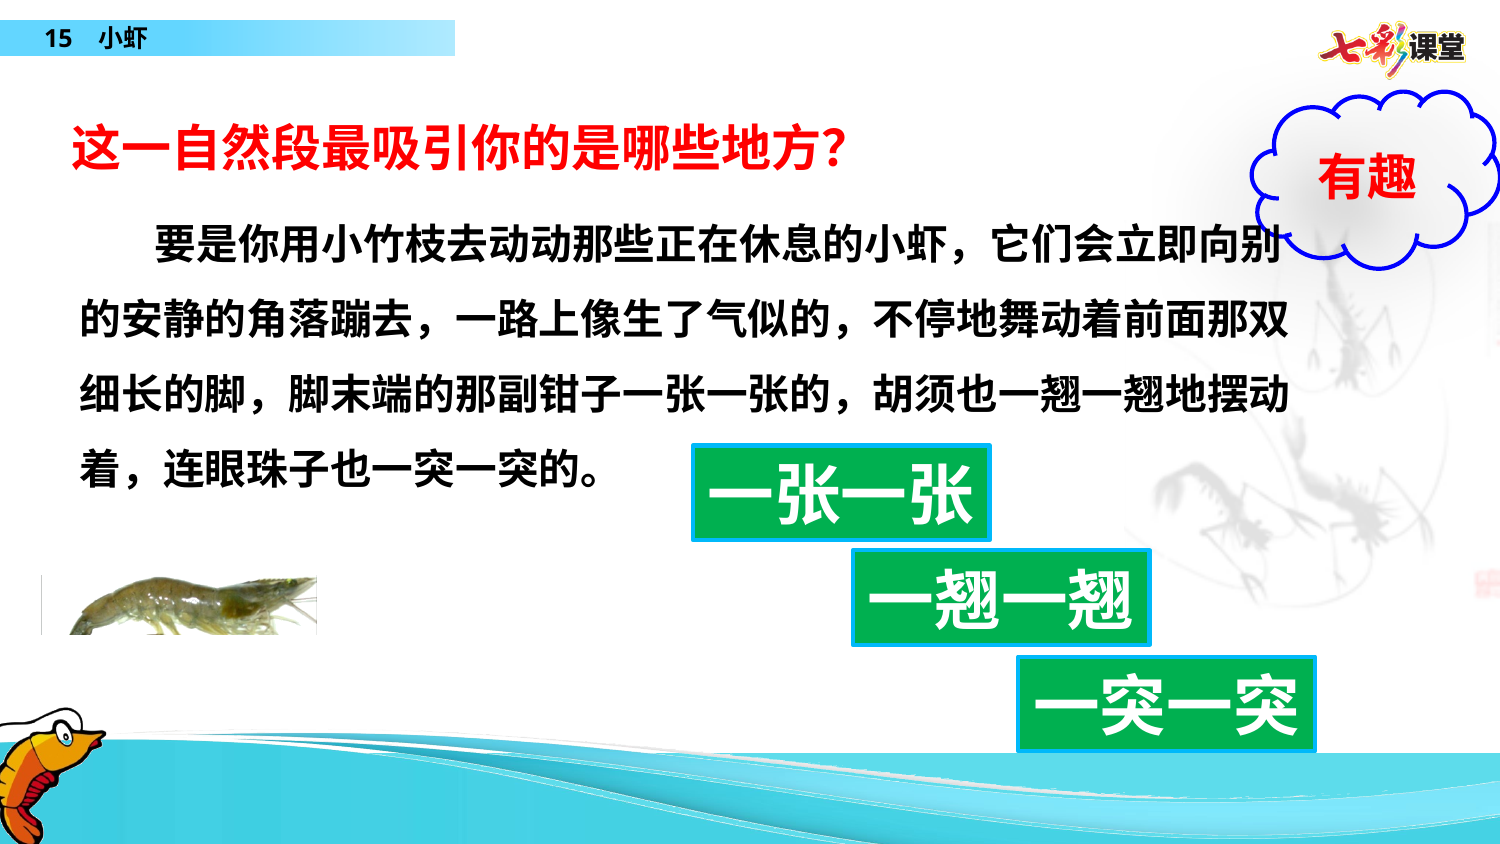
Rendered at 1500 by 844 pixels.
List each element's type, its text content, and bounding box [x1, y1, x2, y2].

picture [41, 575, 318, 635]
text_box 要是你用小竹枝去动动那些正在休息的小虾，它们会立即向别的安静的角落蹦去，一路上像生了气似的，不停地舞动着前面那双细长的脚，脚末端的那副钳子一张一张的，胡须也一翘一翘地摆动着，连眼珠子也一突一突的。 [64, 185, 1317, 501]
text_box 有趣 [1249, 89, 1500, 271]
text_box 这一自然段最吸引你的是哪些地方？ [0, 79, 928, 184]
picture [1124, 220, 1500, 629]
text_box 一张一张 [691, 443, 992, 542]
text_box 一突一突 [1016, 655, 1317, 753]
picture [0, 697, 1500, 844]
text_box 一翘一翘 [851, 548, 1152, 647]
picture [1316, 20, 1468, 80]
